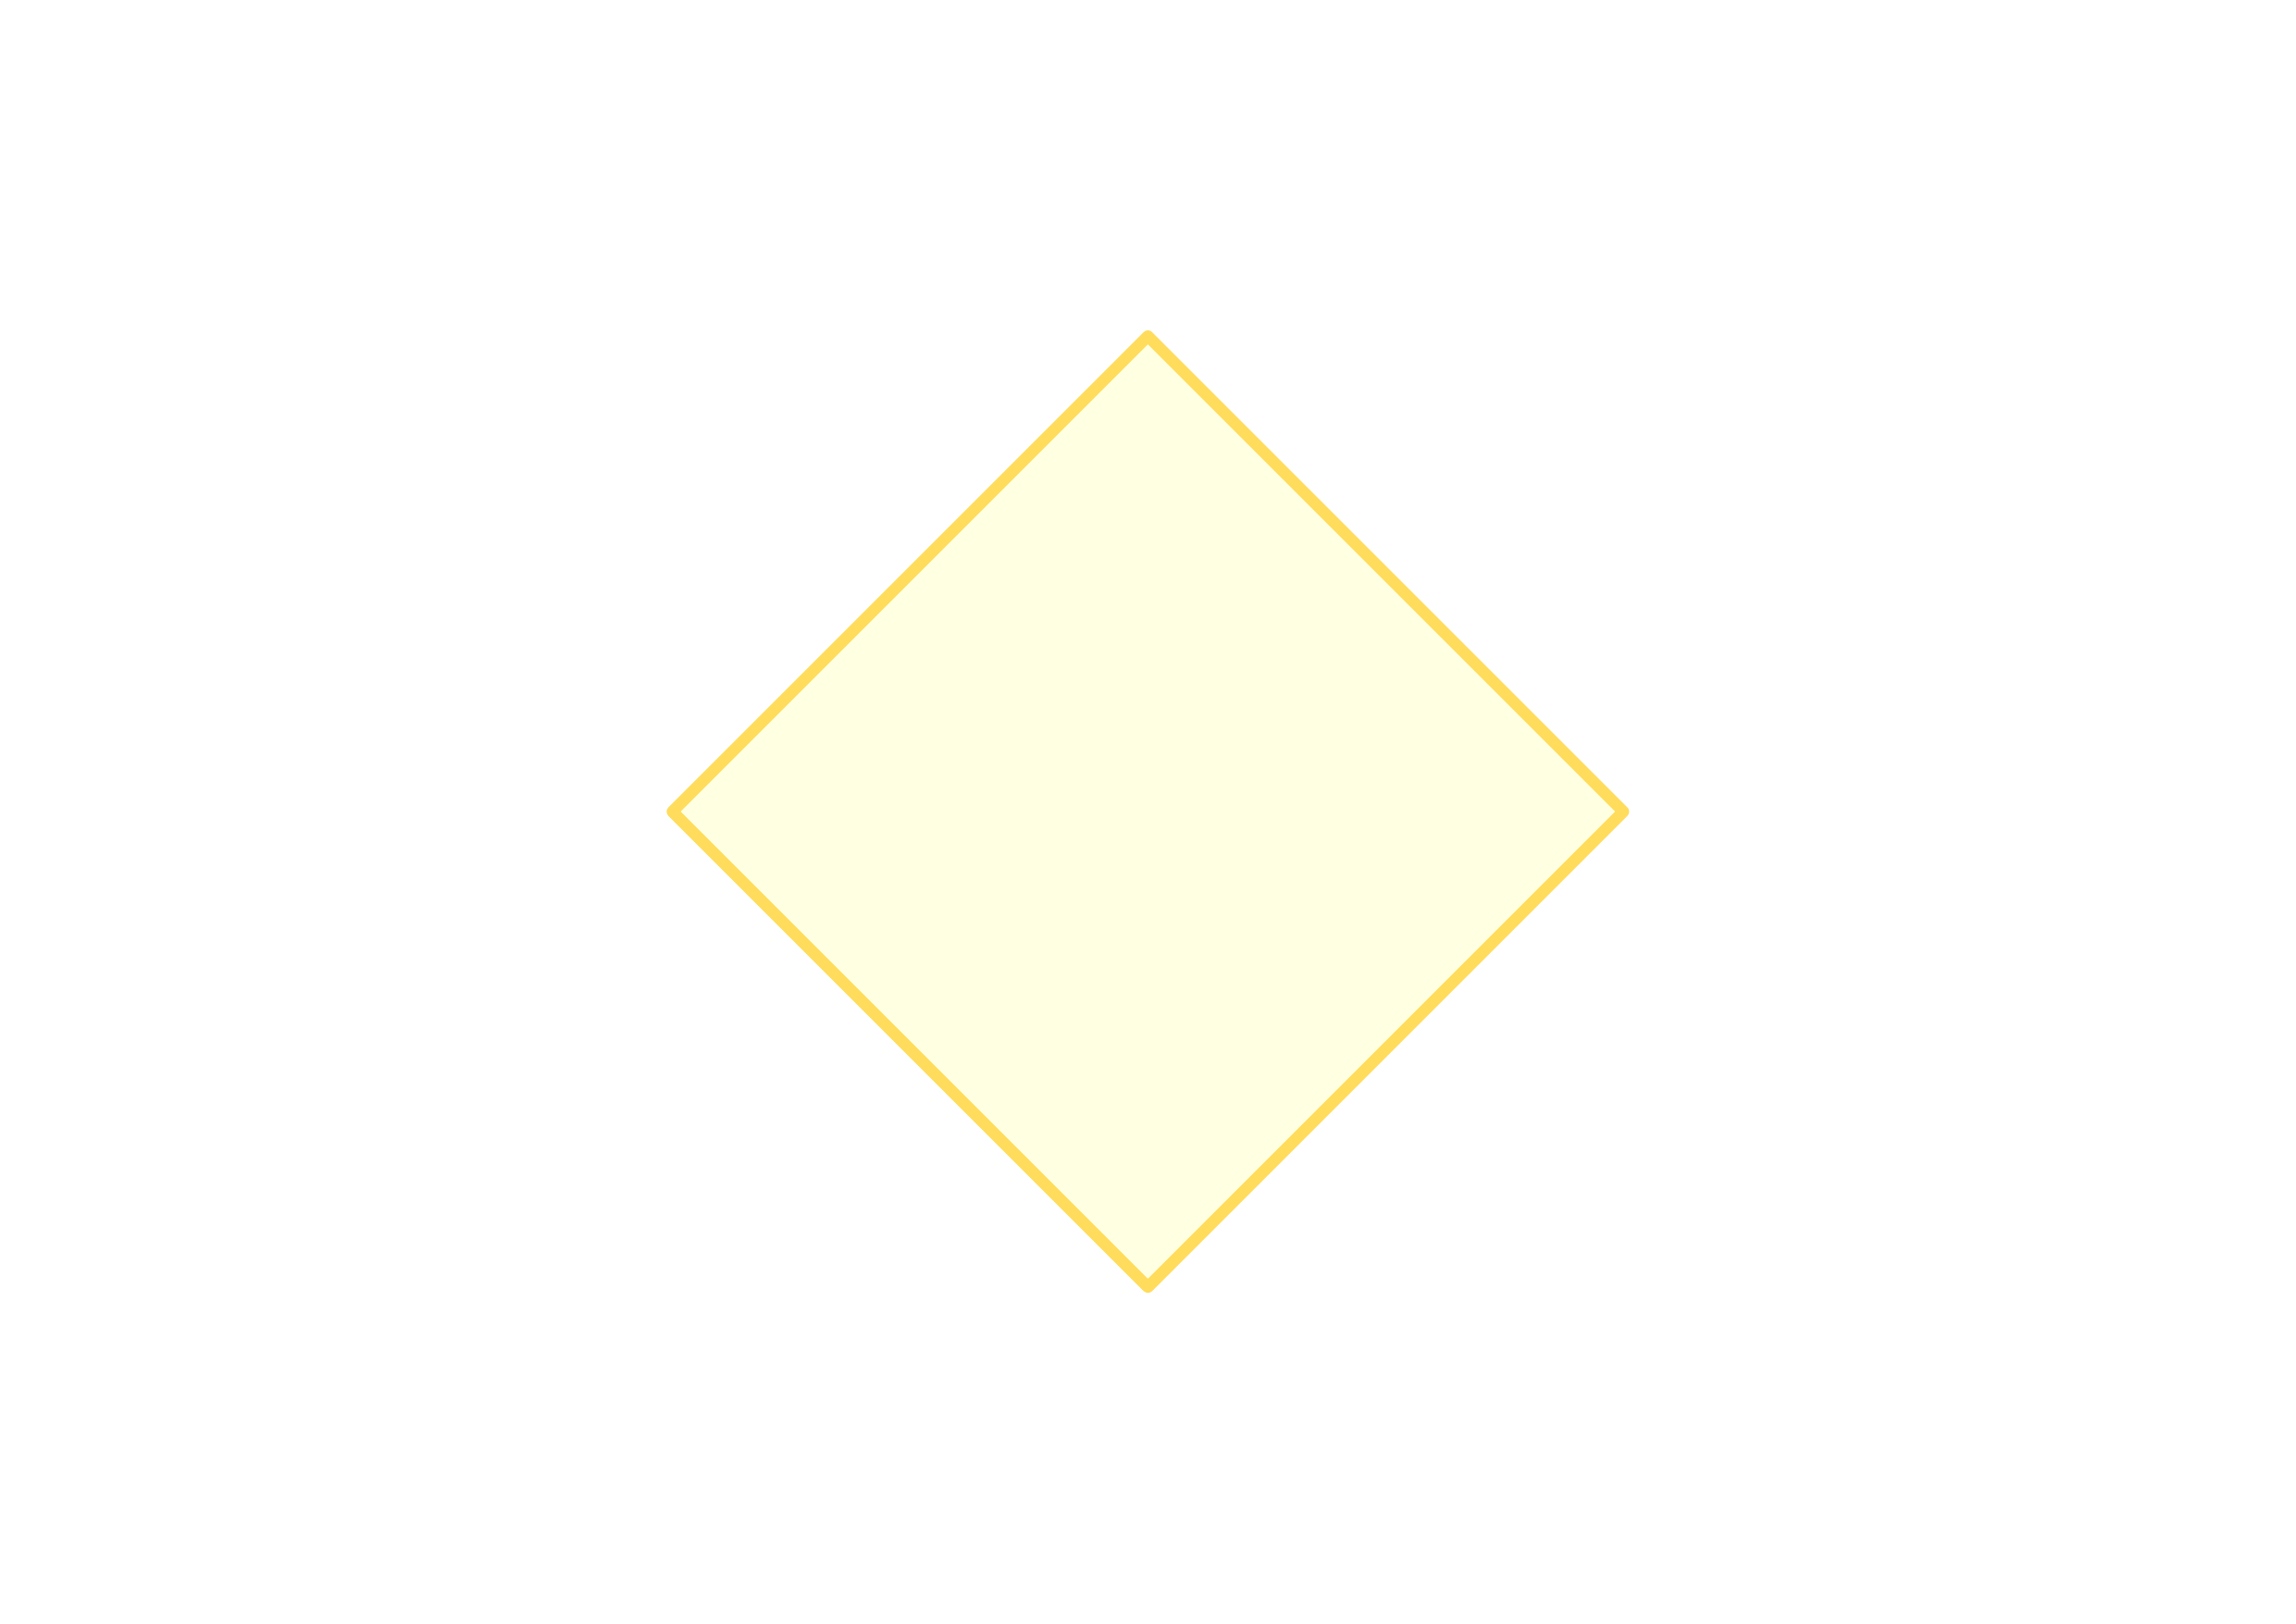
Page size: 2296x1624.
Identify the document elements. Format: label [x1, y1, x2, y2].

text_box [670, 334, 1626, 1289]
